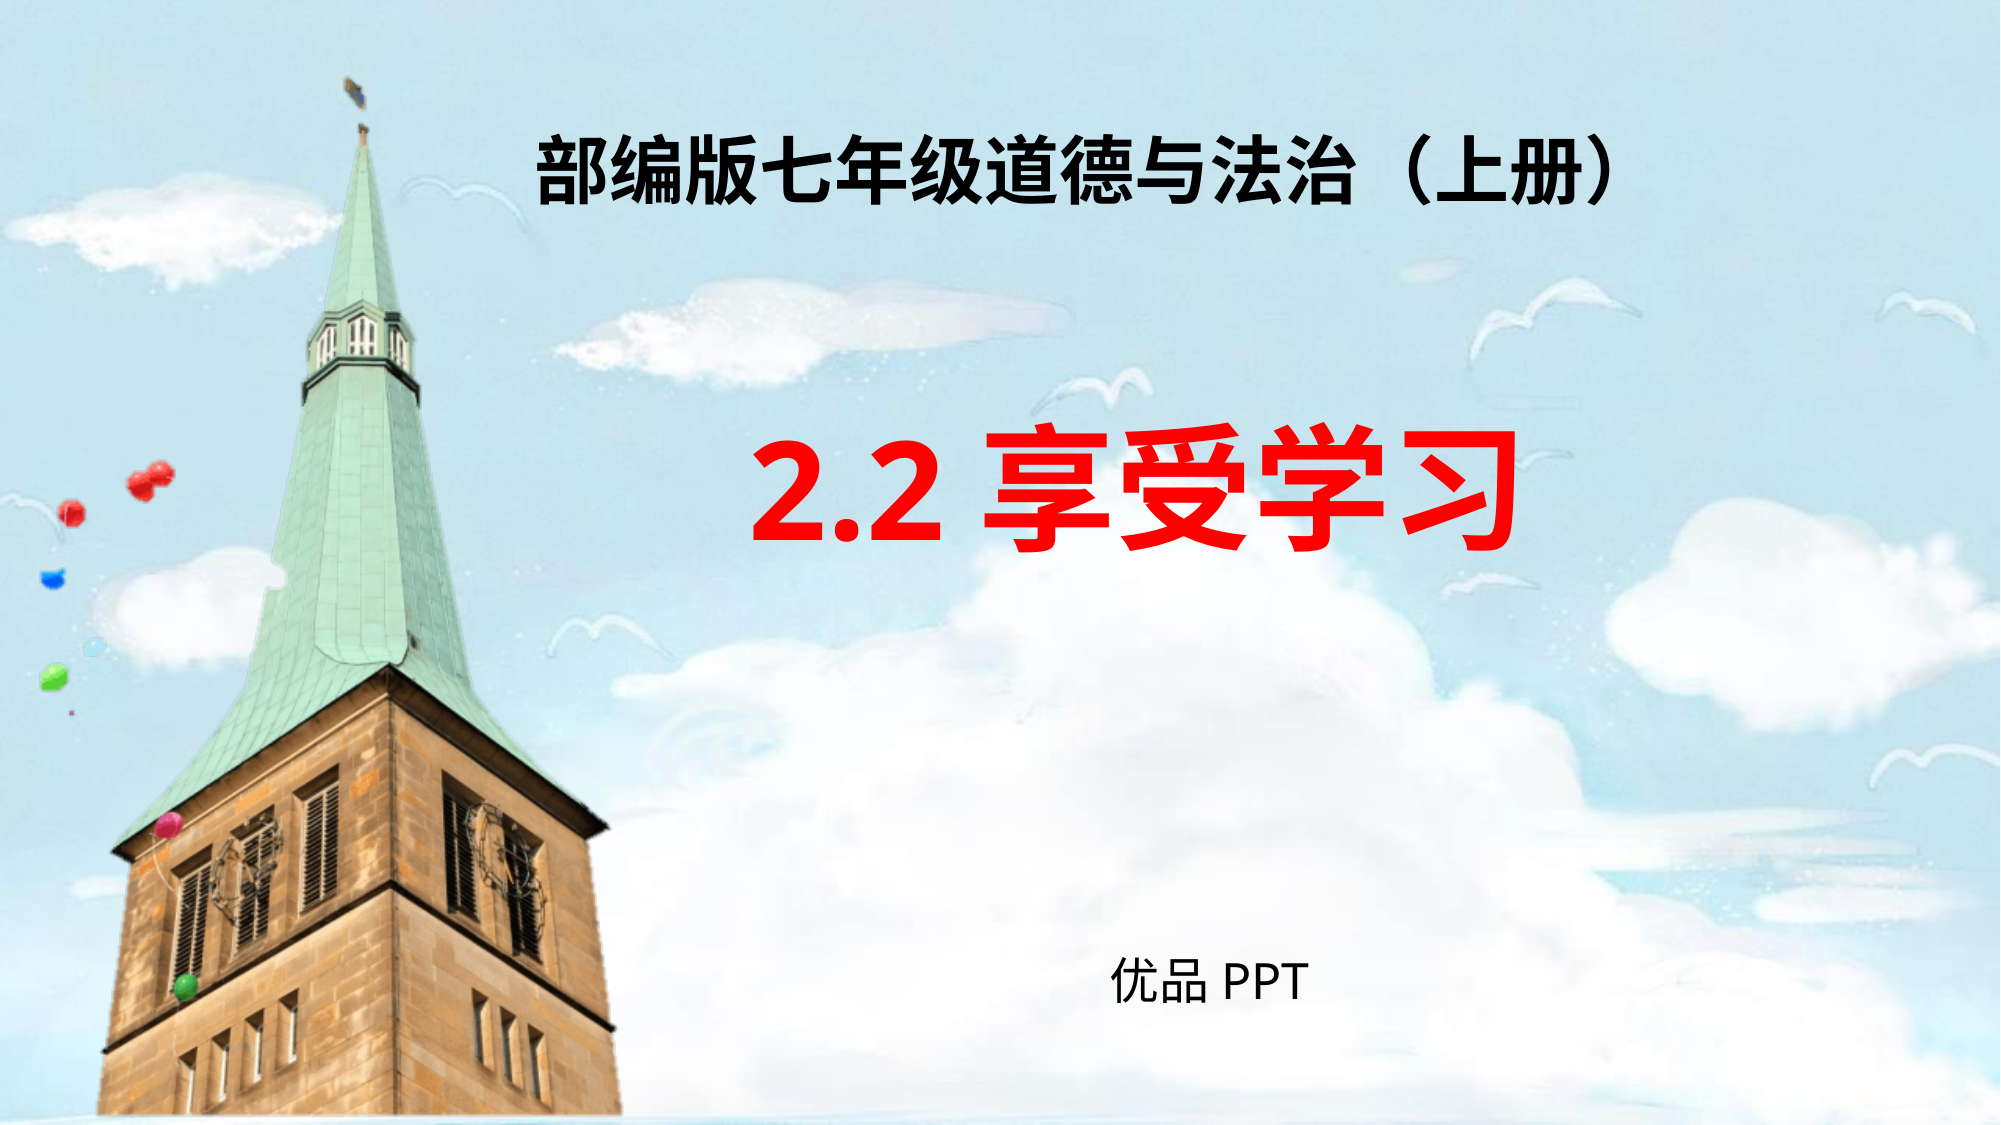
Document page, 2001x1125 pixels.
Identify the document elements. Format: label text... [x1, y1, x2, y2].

picture [0, 0, 2001, 1125]
text_box 2.2享受学习 [769, 391, 1675, 580]
text_box 部编版七年级道德与法治（上册） [769, 116, 1881, 222]
text_box 优品PPT [769, 935, 1702, 1017]
